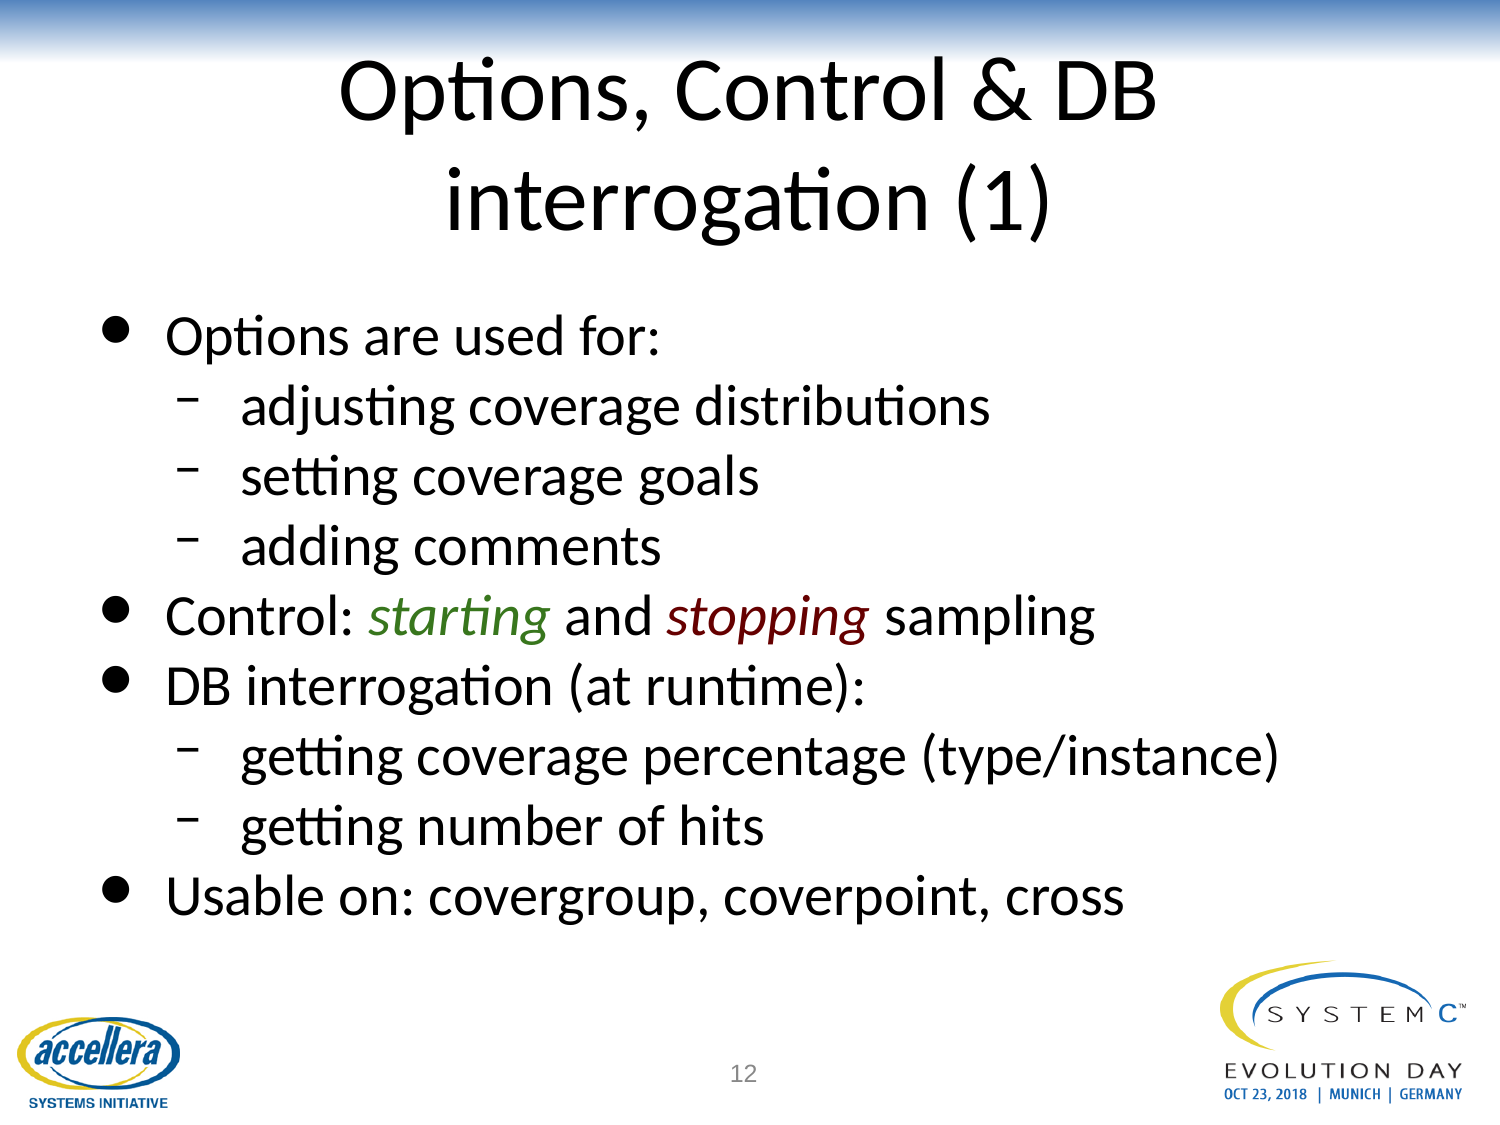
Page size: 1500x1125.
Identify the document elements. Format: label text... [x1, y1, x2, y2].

slide_number ‹#› [600, 1042, 888, 1103]
title Options, Control & DB interrogation (1) [75, 45, 1425, 233]
picture [1211, 957, 1474, 1111]
picture [17, 1017, 180, 1108]
text_box Options are used for: adjusting coverage distributions setting coverage goals adding comments Control: starting and stopping sampling DB interrogation (at runtime): getting coverage percentage (type/instance) getting number of hits Usable on: covergroup, coverpoint, cross [74, 282, 1425, 953]
